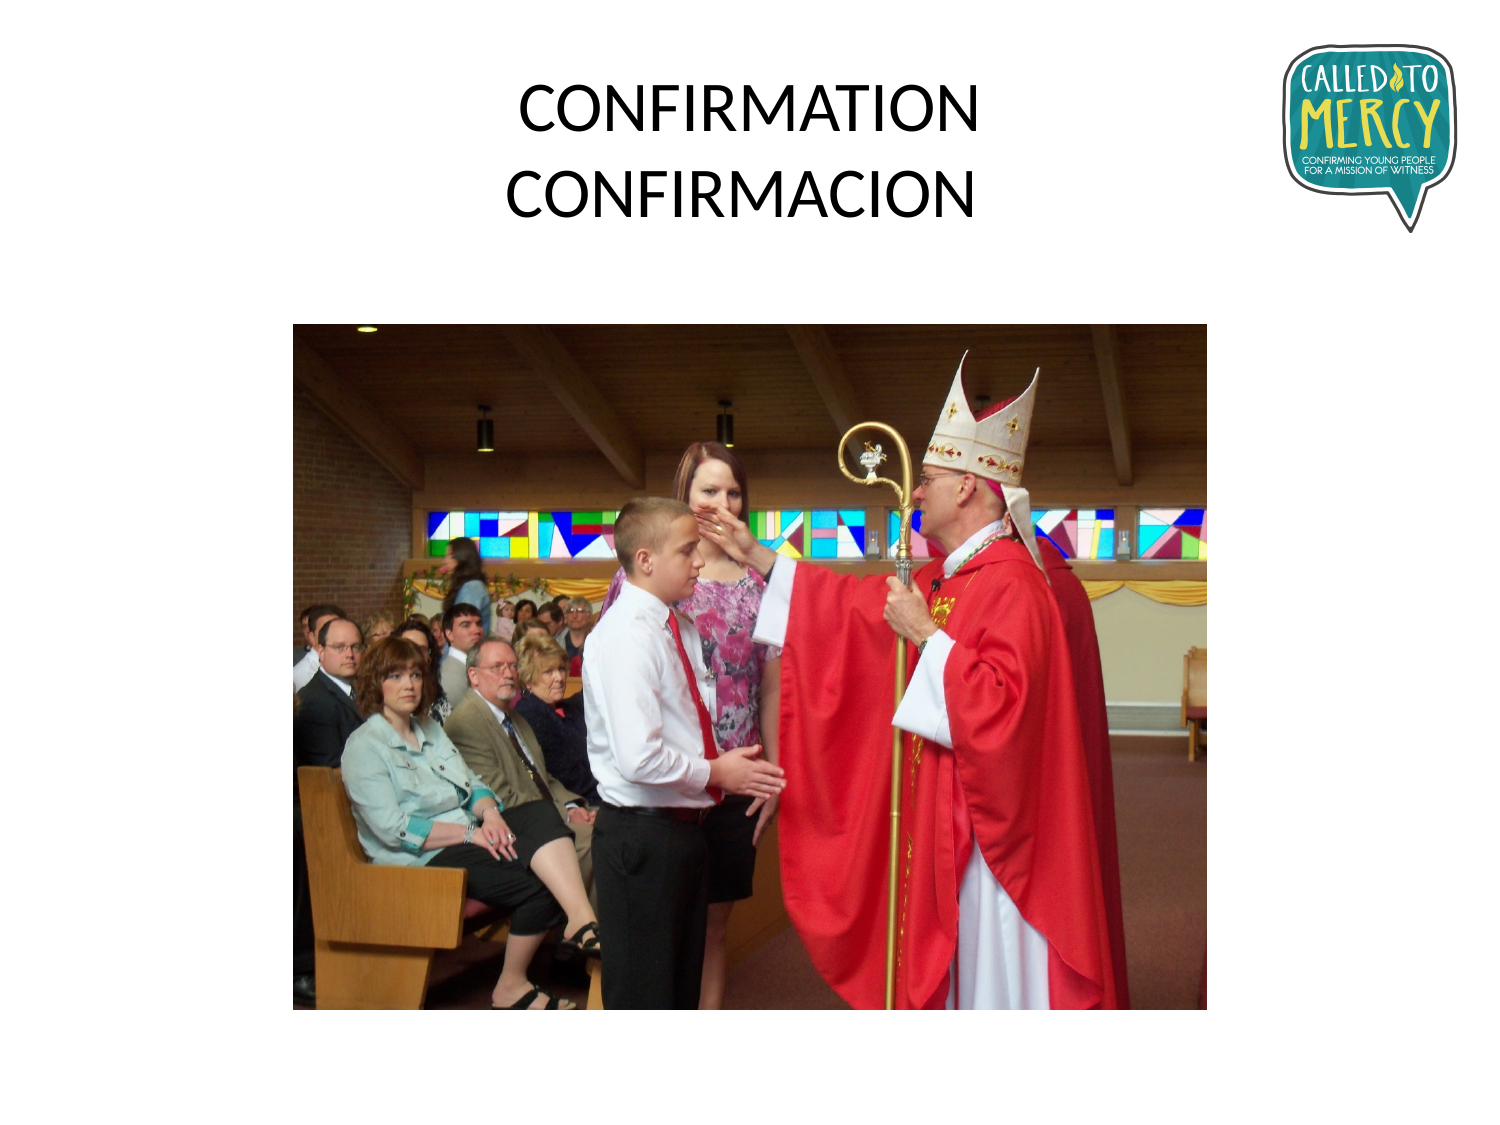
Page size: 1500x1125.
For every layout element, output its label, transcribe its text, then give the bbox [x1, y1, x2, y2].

title CONFIRMATION CONFIRMACION [75, 51, 1235, 240]
picture [293, 324, 1207, 1010]
picture [1237, 44, 1500, 234]
